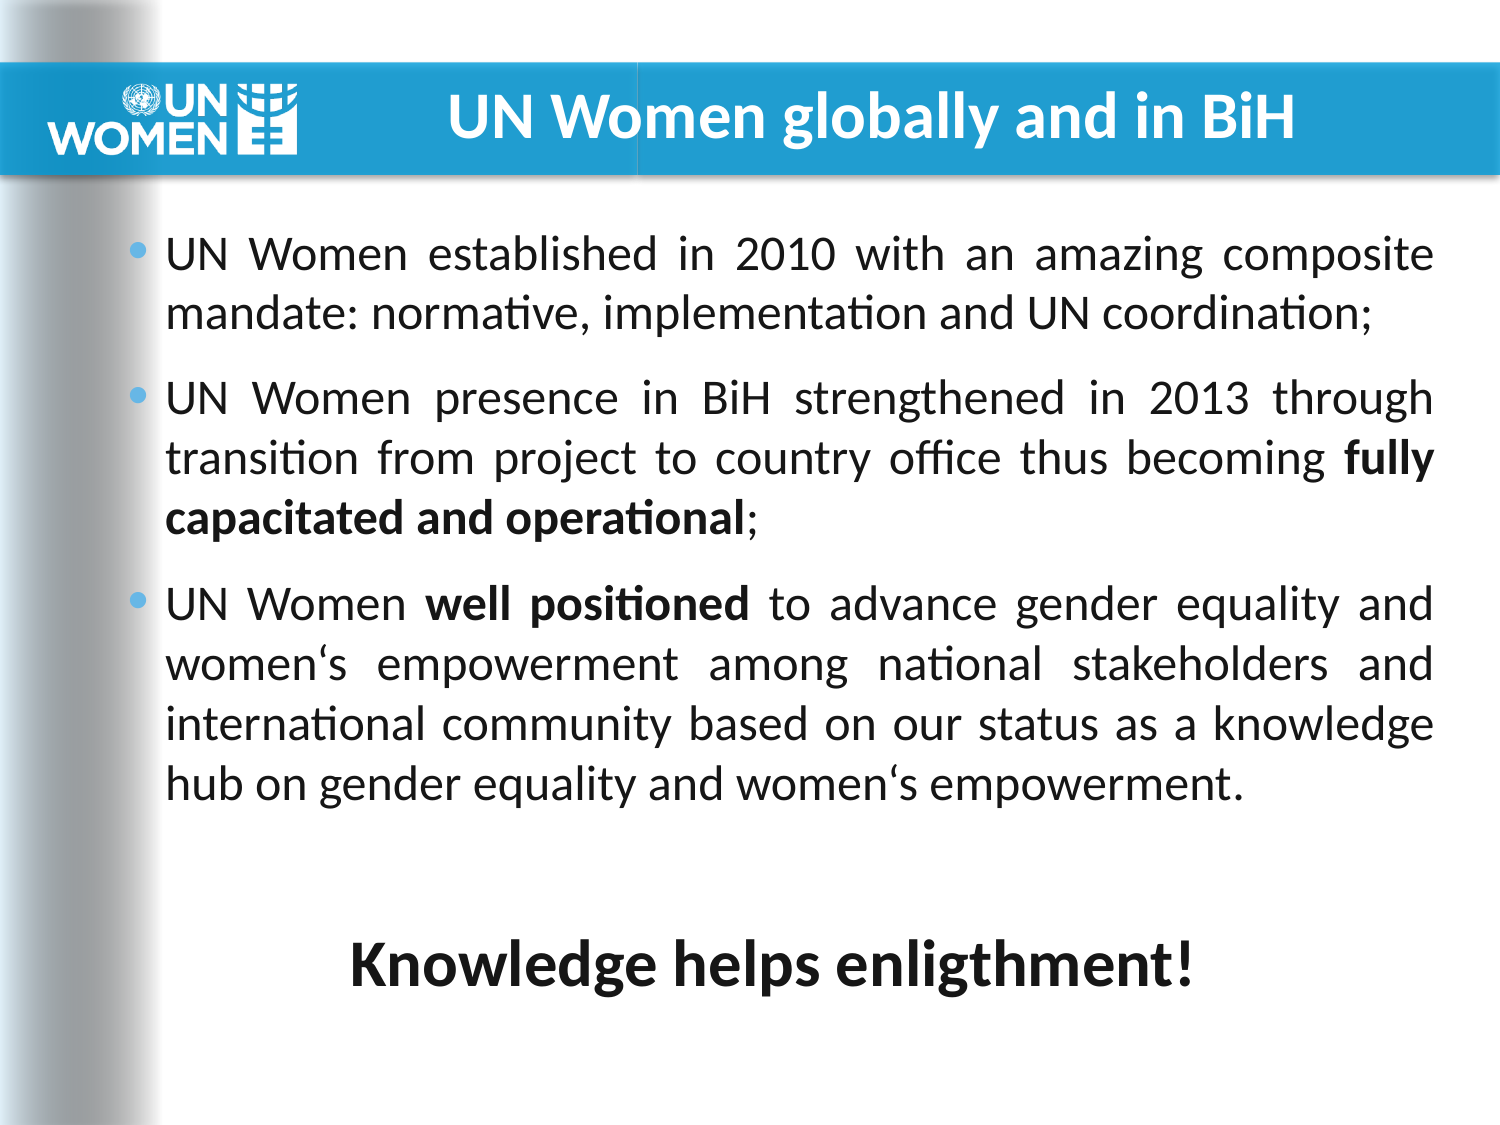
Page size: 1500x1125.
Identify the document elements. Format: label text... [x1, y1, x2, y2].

title UN Women globally and in BiH [324, 62, 1421, 161]
list UN Women established in 2010 with an amazing composite mandate: normative, implementation and UN coordination; UN Women presence in BiH strengthened in 2013 through transition from project to country office thus becoming fully capacitated and operational; UN Women well positioned to advance gender equality and women‘s empowerment among national stakeholders and international community based on our status as a knowledge hub on gender equality and women‘s empowerment. Knowledge helps enligthment! [75, 212, 1450, 1075]
picture [43, 80, 300, 163]
